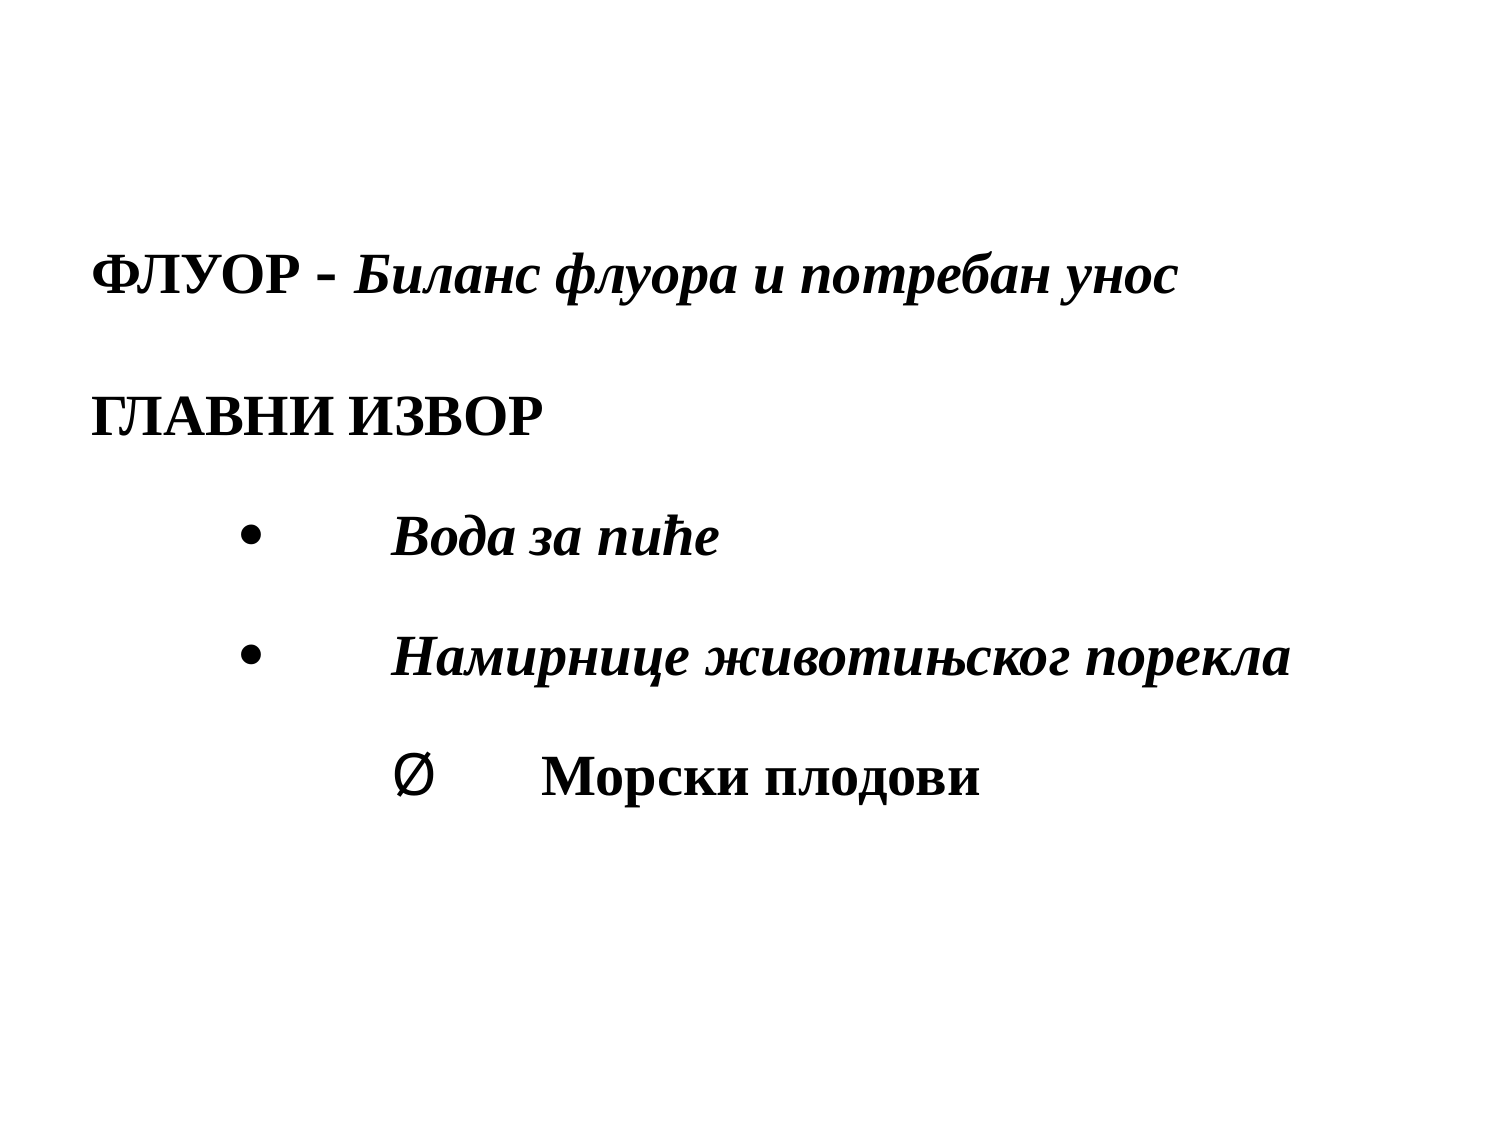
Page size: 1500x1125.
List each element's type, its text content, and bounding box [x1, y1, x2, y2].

text_box ФЛУОР - Биланс флуора и потребан унос ГЛАВНИ ИЗВОР · Вода за пиће · Намирнице животињског порекла Ø Морски плодови [76, 219, 1415, 860]
